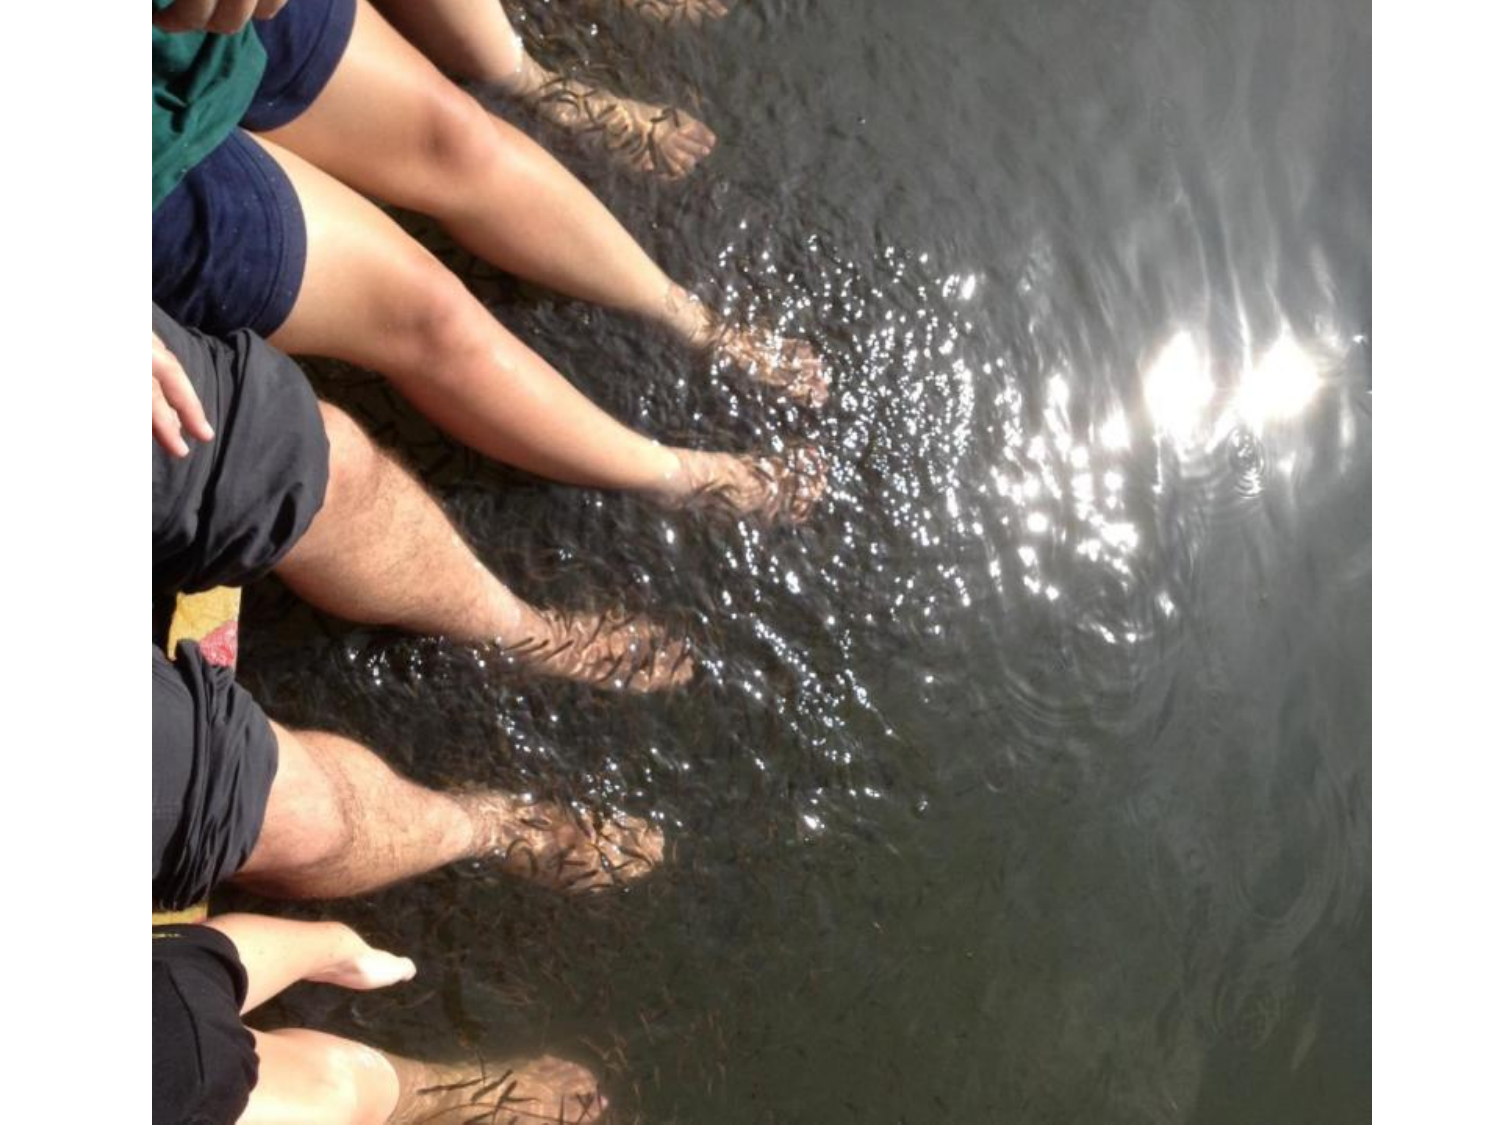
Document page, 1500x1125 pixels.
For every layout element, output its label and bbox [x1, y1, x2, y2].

picture [152, 0, 1372, 1125]
